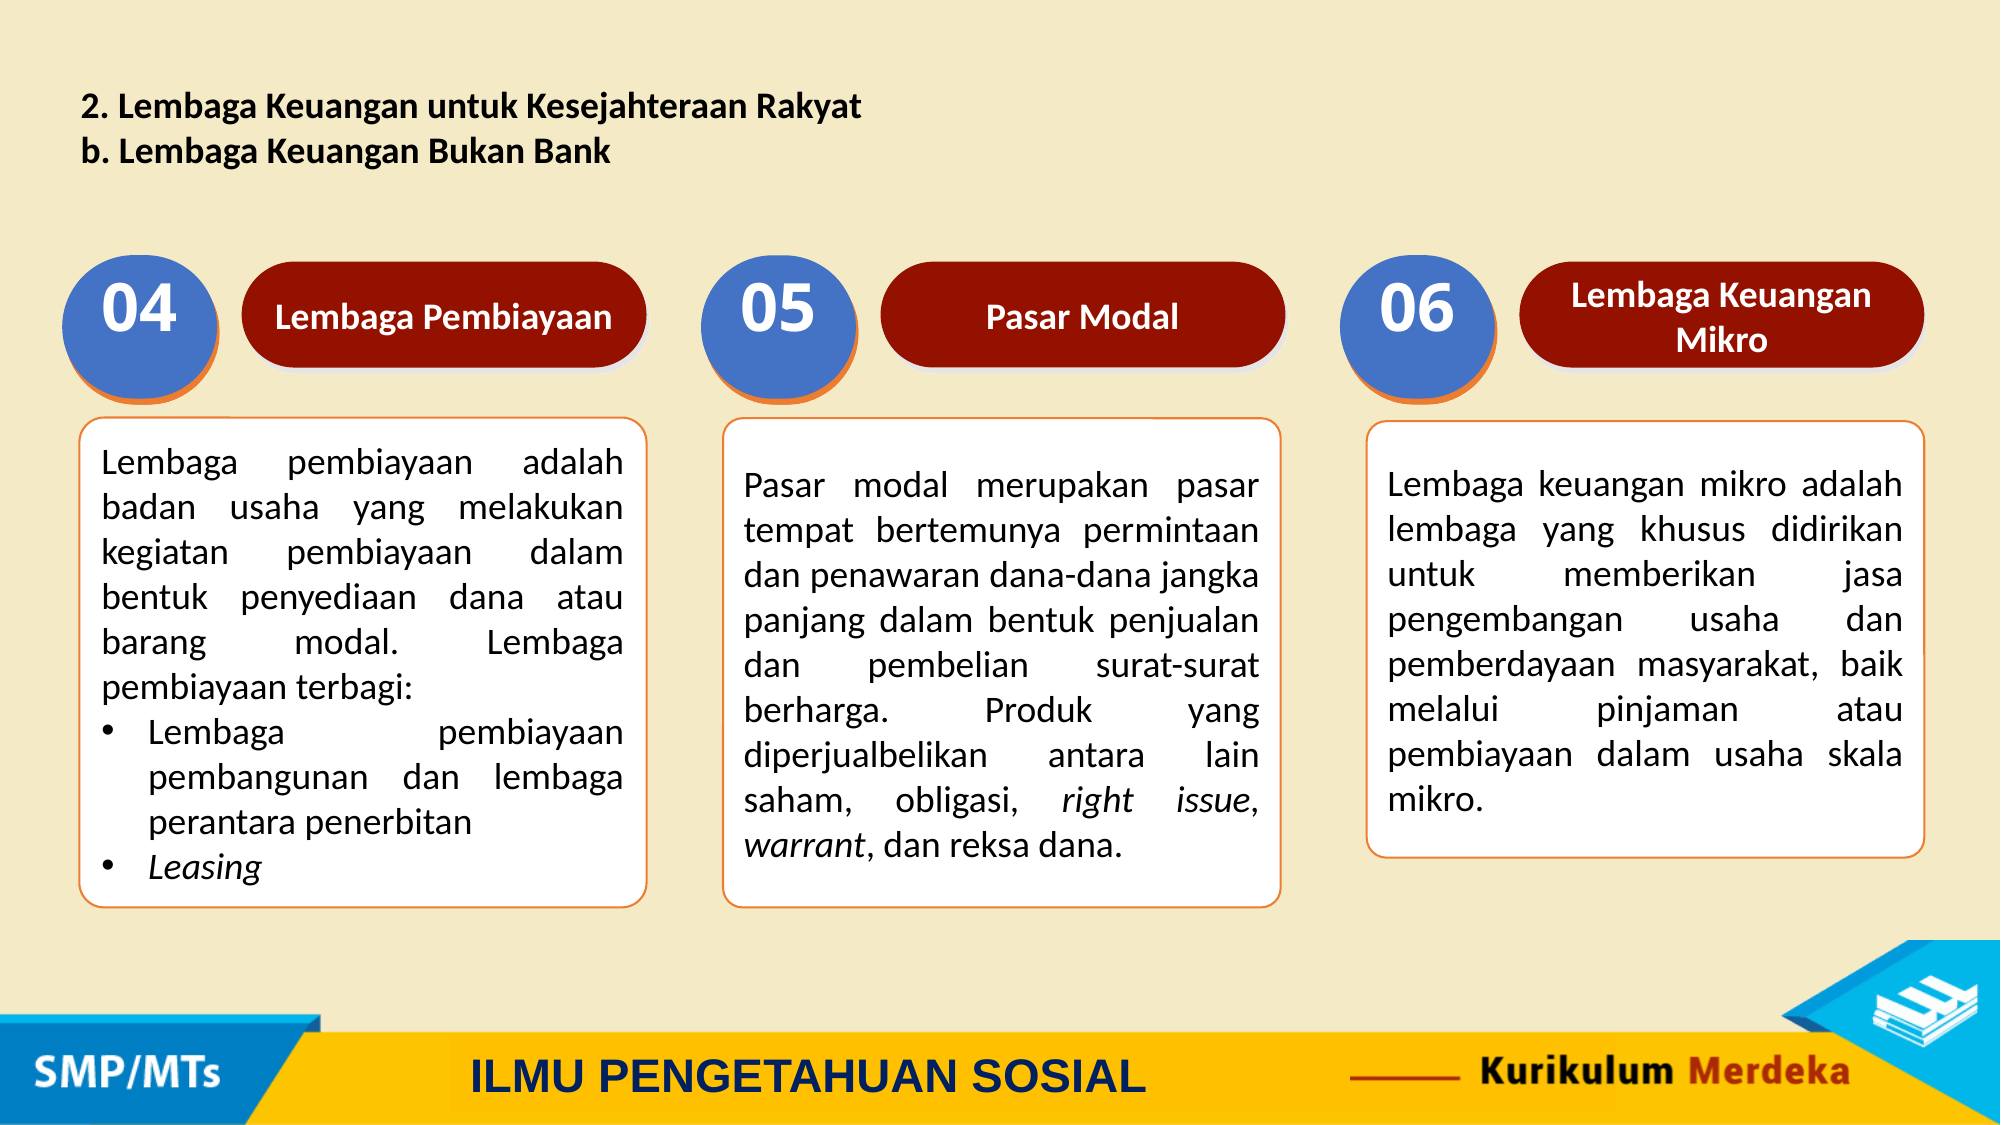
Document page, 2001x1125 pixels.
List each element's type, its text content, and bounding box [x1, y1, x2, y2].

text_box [0, 940, 2000, 1125]
text_box Lembaga Pembiayaan [241, 261, 647, 368]
text_box Lembaga pembiayaan adalah badan usaha yang melakukan kegiatan pembiayaan dalam bentuk penyediaan dana atau barang modal. Lembaga pembiayaan terbagi: Lembaga pembiayaan pembangunan dan lembaga perantara penerbitan Leasing [78, 416, 648, 909]
text_box 2. Lembaga Keuangan untuk Kesejahteraan Rakyat b. Lembaga Keuangan Bukan Bank [65, 72, 879, 179]
text_box Bank Sentral [264, 255, 648, 302]
text_box Pasar modal merupakan pasar tempat bertemunya permintaan dan penawaran dana-dana jangka panjang dalam bentuk penjualan dan pembelian surat-surat berharga. Produk yang diperjualbelikan antara lain saham, obligasi, right issue, warrant, dan reksa dana. [721, 417, 1282, 909]
text_box 04 [62, 255, 218, 399]
text_box Lembaga keuangan mikro adalah lembaga yang khusus didirikan untuk memberikan jasa pengembangan usaha dan pemberdayaan masyarakat, baik melalui pinjaman atau pembiayaan dalam usaha skala mikro. [1365, 420, 1926, 859]
text_box 06 [1339, 255, 1495, 399]
text_box 05 [701, 255, 856, 399]
text_box Lembaga Keuangan Mikro [1519, 261, 1925, 368]
text_box Pasar Modal [880, 261, 1286, 368]
